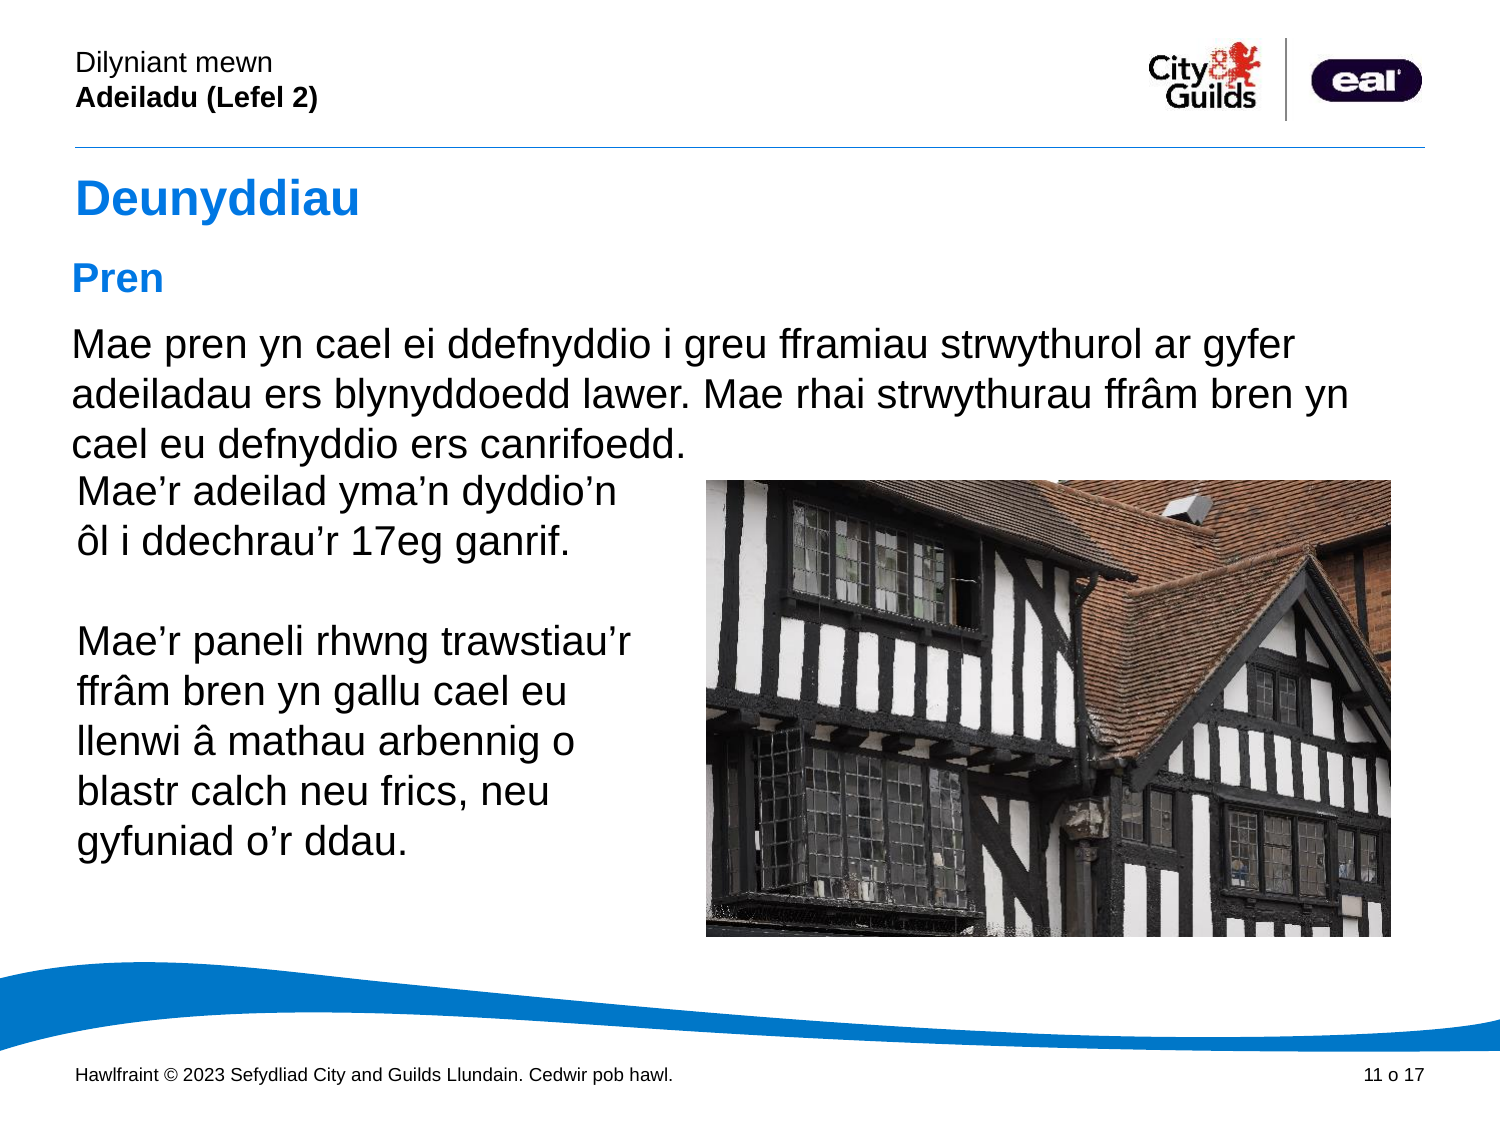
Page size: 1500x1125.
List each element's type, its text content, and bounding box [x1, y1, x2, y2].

text_box Pren [56, 243, 707, 309]
picture [1149, 38, 1422, 121]
picture [706, 480, 1391, 938]
text_box Mae pren yn cael ei ddefnyddio i greu fframiau strwythurol ar gyfer adeiladau ers blynyddoedd lawer. Mae rhai strwythurau ffrâm bren yn cael eu defnyddio ers canrifoedd. [56, 309, 1425, 474]
title Deunyddiau [74, 165, 1426, 229]
text_box Mae’r adeilad yma’n dyddio’n ôl i ddechrau’r 17eg ganrif. Mae’r paneli rhwng trawstiau’r ffrâm bren yn gallu cael eu llenwi â mathau arbennig o blastr calch neu frics, neu gyfuniad o’r ddau. [61, 456, 673, 872]
